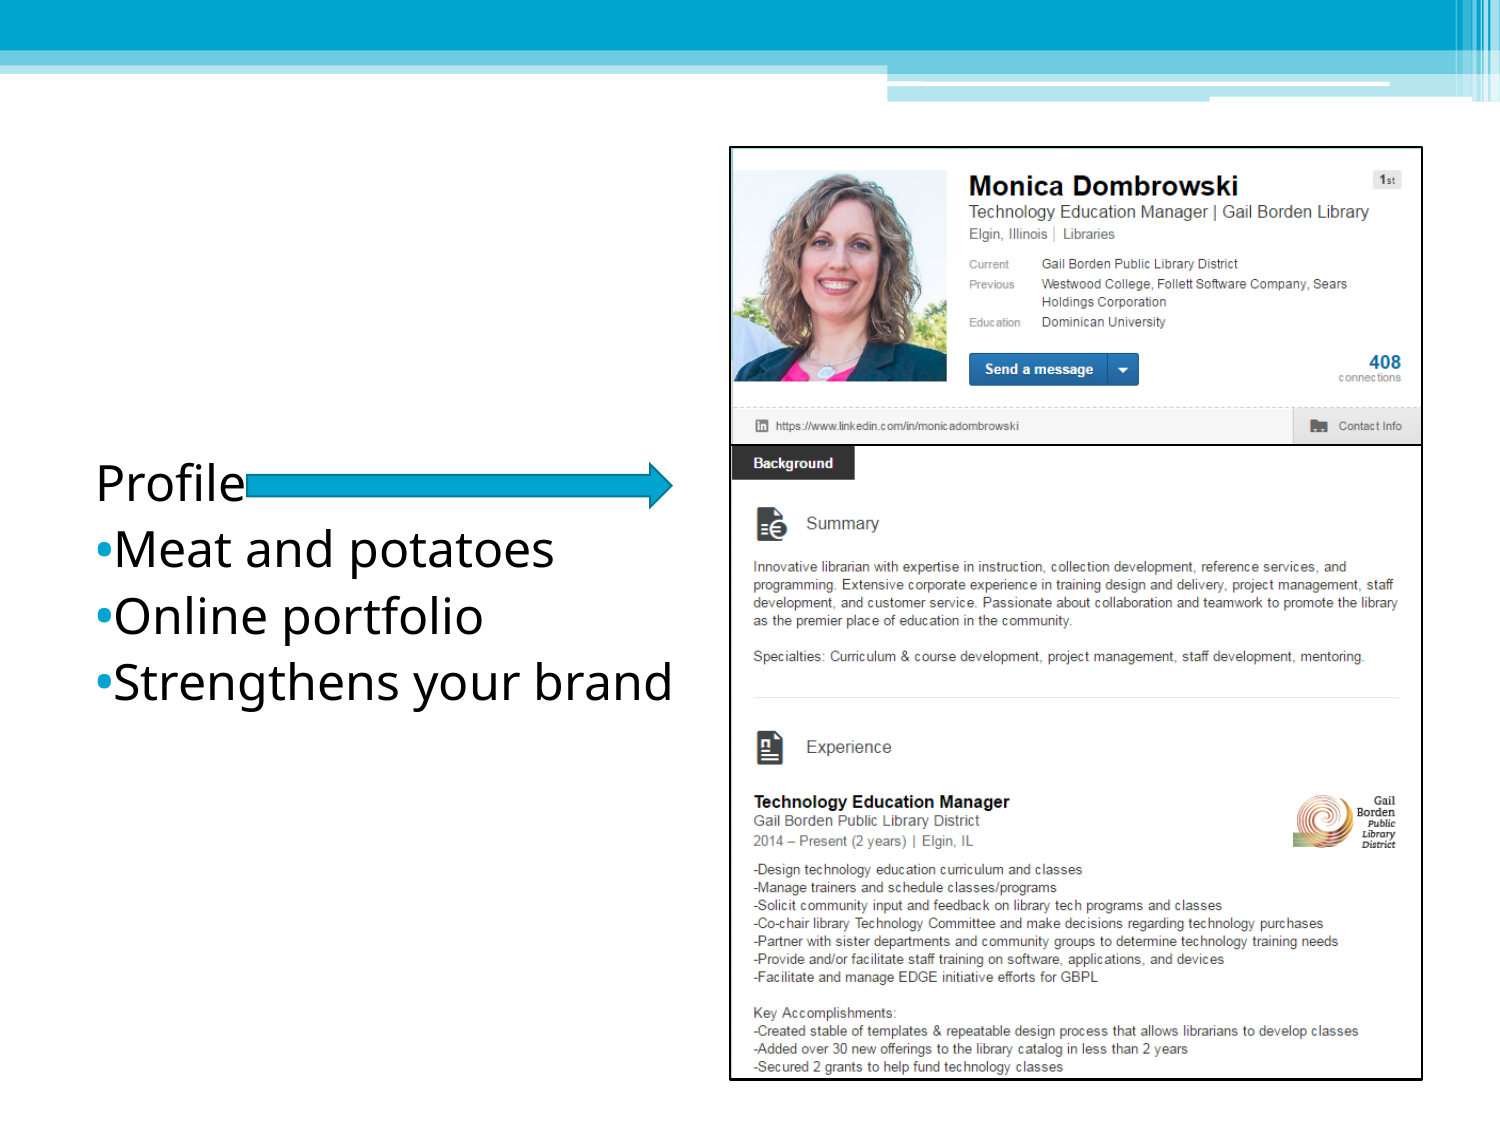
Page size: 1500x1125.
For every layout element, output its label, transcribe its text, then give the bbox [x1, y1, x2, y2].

list Profile Meat and potatoes Online portfolio Strengthens your brand [80, 444, 726, 742]
text_box [246, 461, 674, 510]
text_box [731, 148, 1422, 1079]
